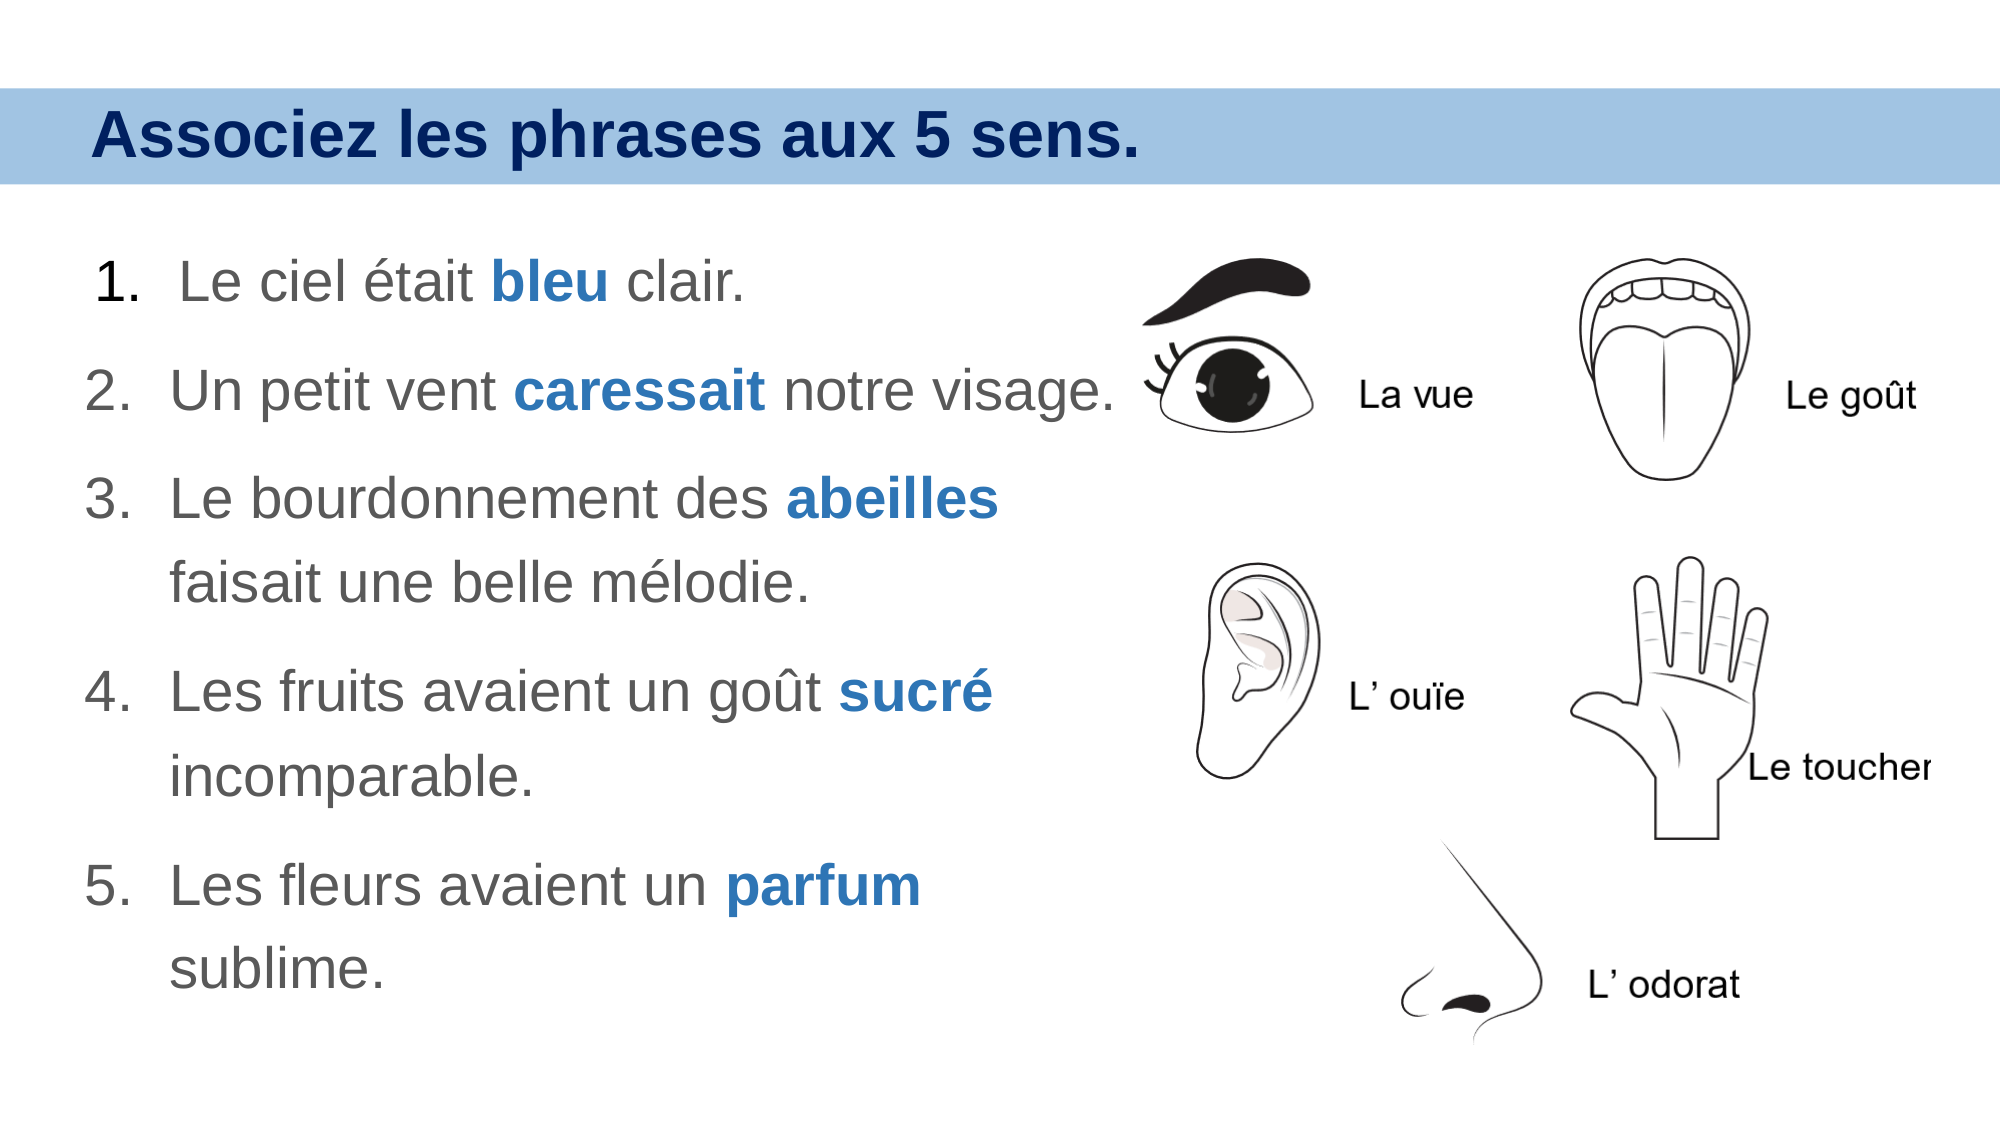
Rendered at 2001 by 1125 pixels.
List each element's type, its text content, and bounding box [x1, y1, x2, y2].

text_box Le ciel était bleu clair. Un petit vent caressait notre visage. Le bourdonnement des abeilles faisait une belle mélodie. Les fruits avaient un goût sucré incomparable. Les fleurs avaient un parfum sublime. [69, 213, 1143, 1016]
picture [1196, 562, 1472, 780]
picture [1578, 258, 1931, 481]
picture [1141, 258, 1526, 437]
list Associez les phrases aux 5 sens. [0, 88, 2000, 185]
picture [1401, 555, 1931, 1046]
